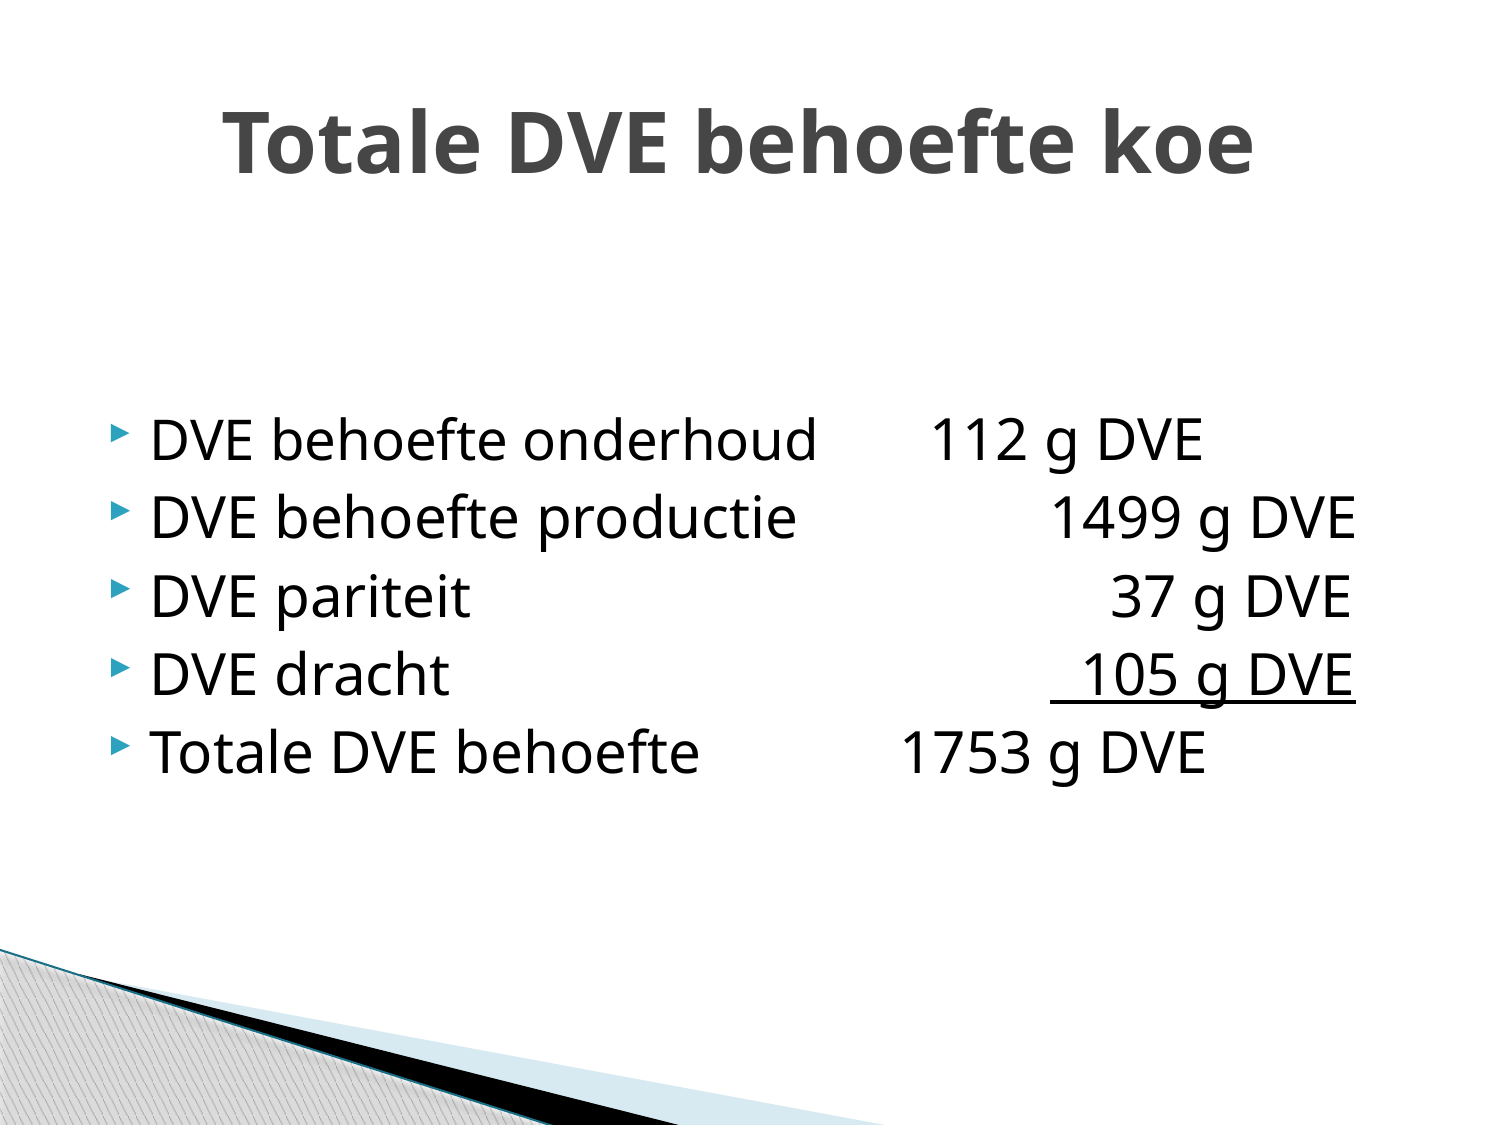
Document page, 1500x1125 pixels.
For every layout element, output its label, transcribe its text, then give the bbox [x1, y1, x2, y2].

list DVE behoefte onderhoud 112 g DVE DVE behoefte productie 1499 g DVE DVE pariteit 37 g DVE DVE dracht 105 g DVE Totale DVE behoefte 1753 g DVE [75, 243, 1425, 986]
title Totale DVE behoefte koe [75, 45, 1425, 233]
